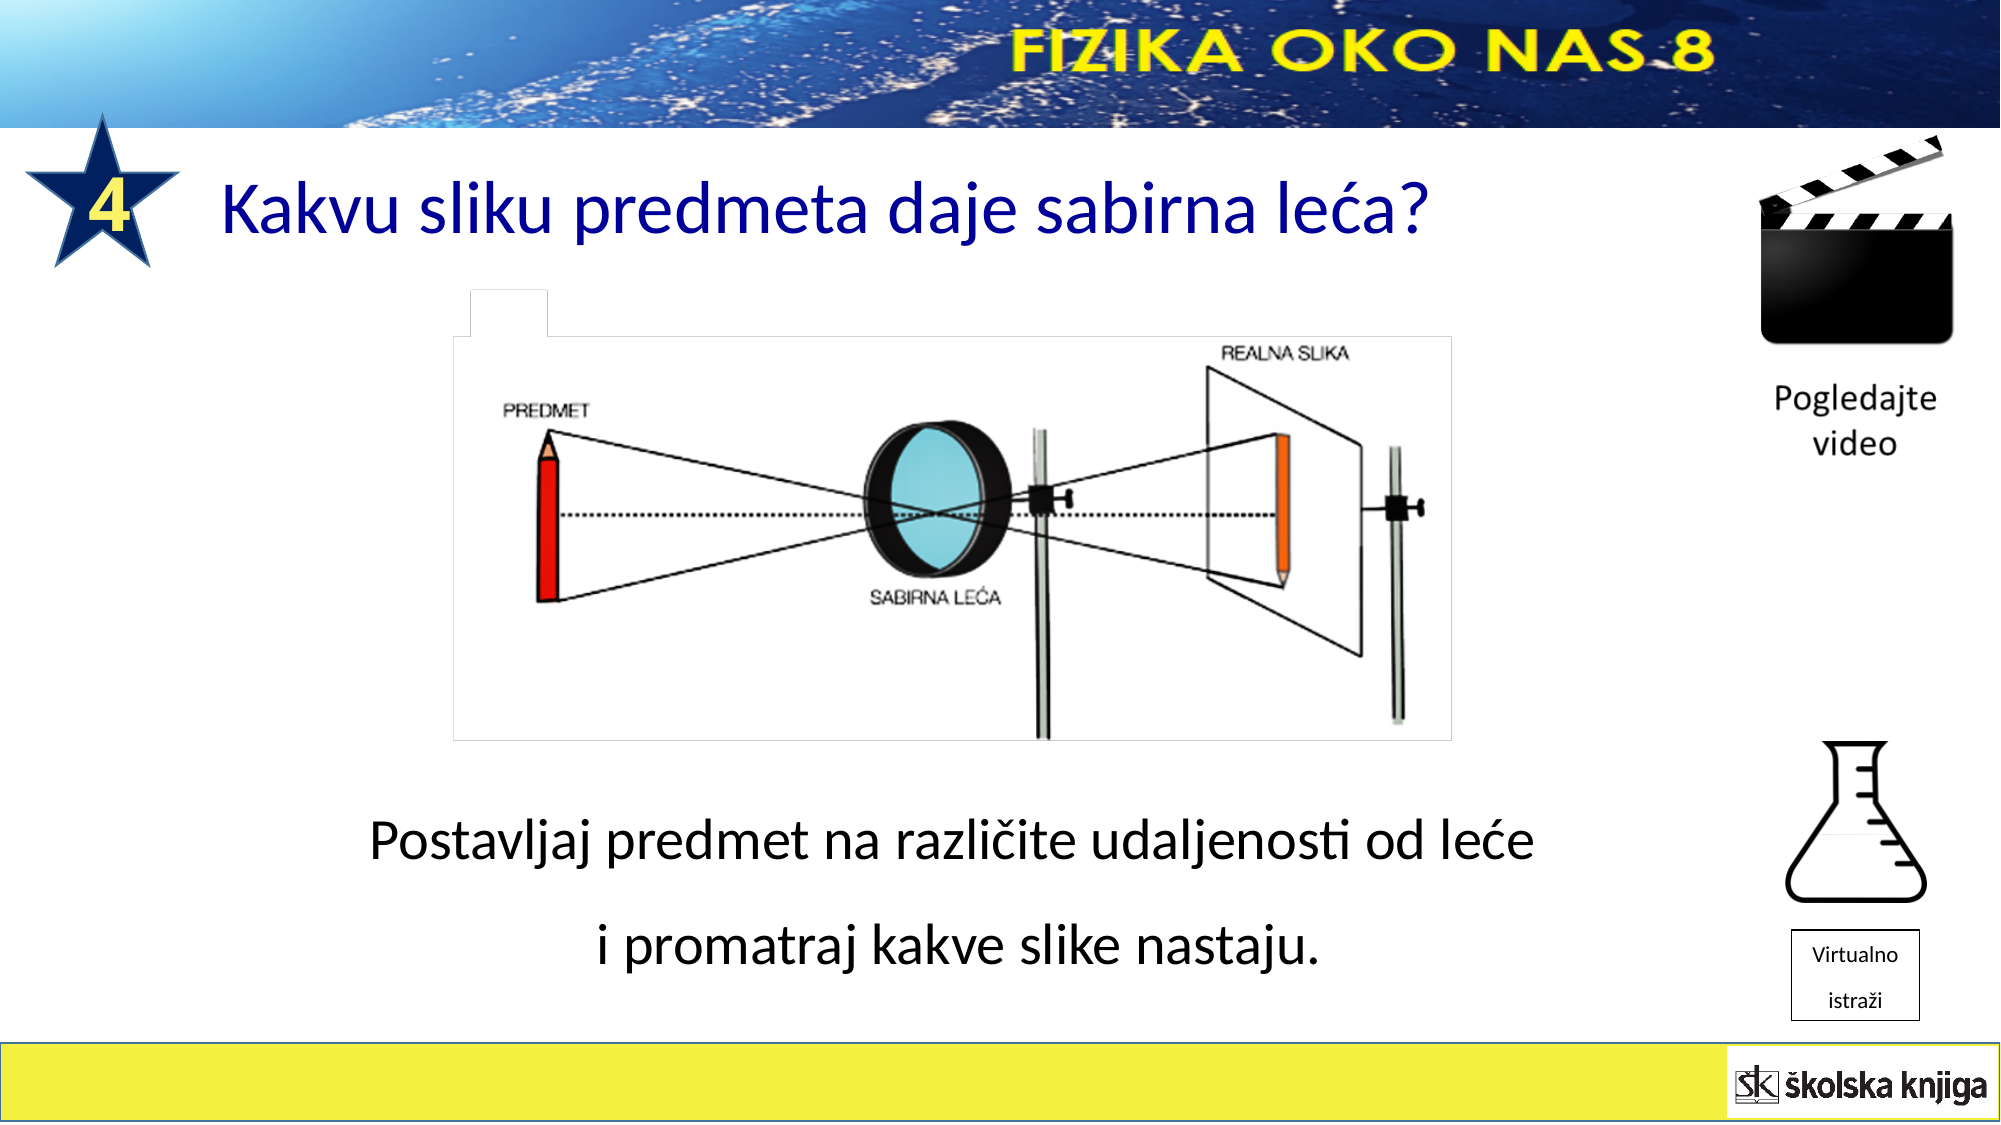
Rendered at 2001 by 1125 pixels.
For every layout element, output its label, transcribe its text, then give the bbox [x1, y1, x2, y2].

text_box Postavljaj predmet na različite udaljenosti od leće i promatraj kakve slike nastaju. [354, 758, 1551, 984]
text_box Kakvu sliku predmeta daje sabirna leća? [206, 151, 1448, 257]
picture [0, 0, 2000, 128]
picture [1757, 135, 1955, 346]
text_box Virtualno istraži [1791, 929, 1920, 1021]
text_box 4 [24, 111, 181, 269]
picture [1727, 1046, 1998, 1118]
picture [452, 288, 1453, 742]
picture [1785, 741, 1927, 903]
picture [1742, 361, 1969, 489]
